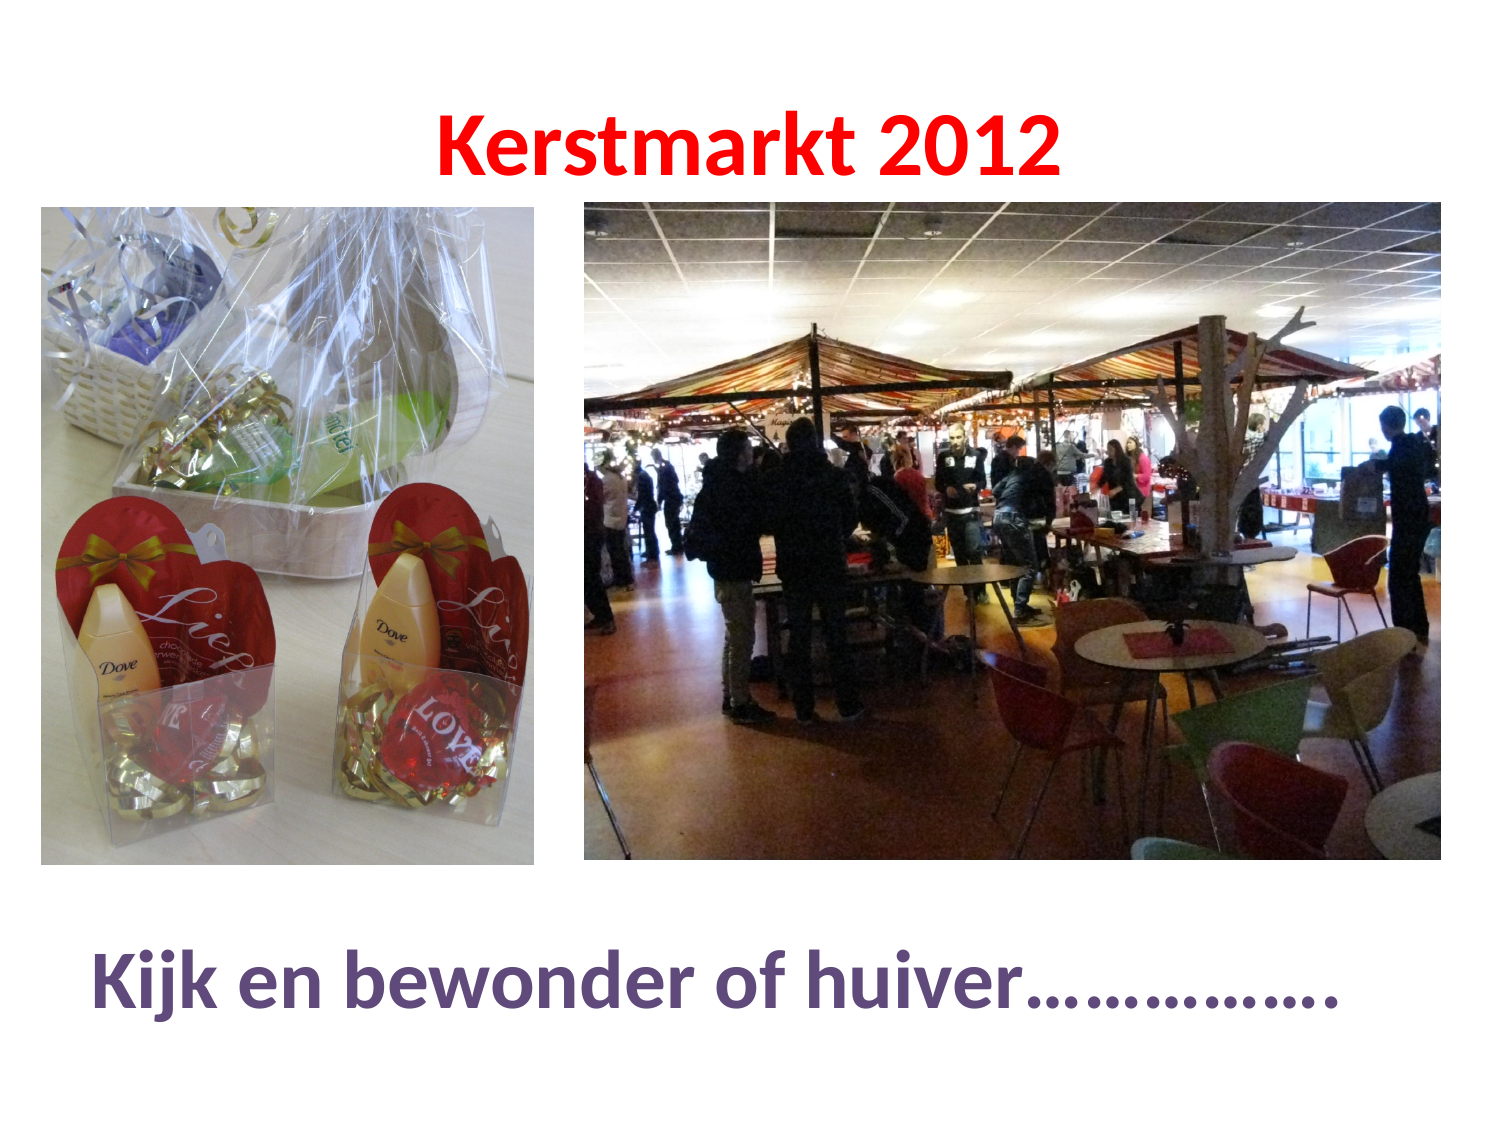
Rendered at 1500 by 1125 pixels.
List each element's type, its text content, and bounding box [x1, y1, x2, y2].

picture [40, 207, 535, 866]
picture [584, 202, 1441, 860]
title Kerstmarkt 2012 [75, 45, 1425, 233]
text_box Kijk en bewonder of huiver……………. [76, 917, 1500, 1033]
